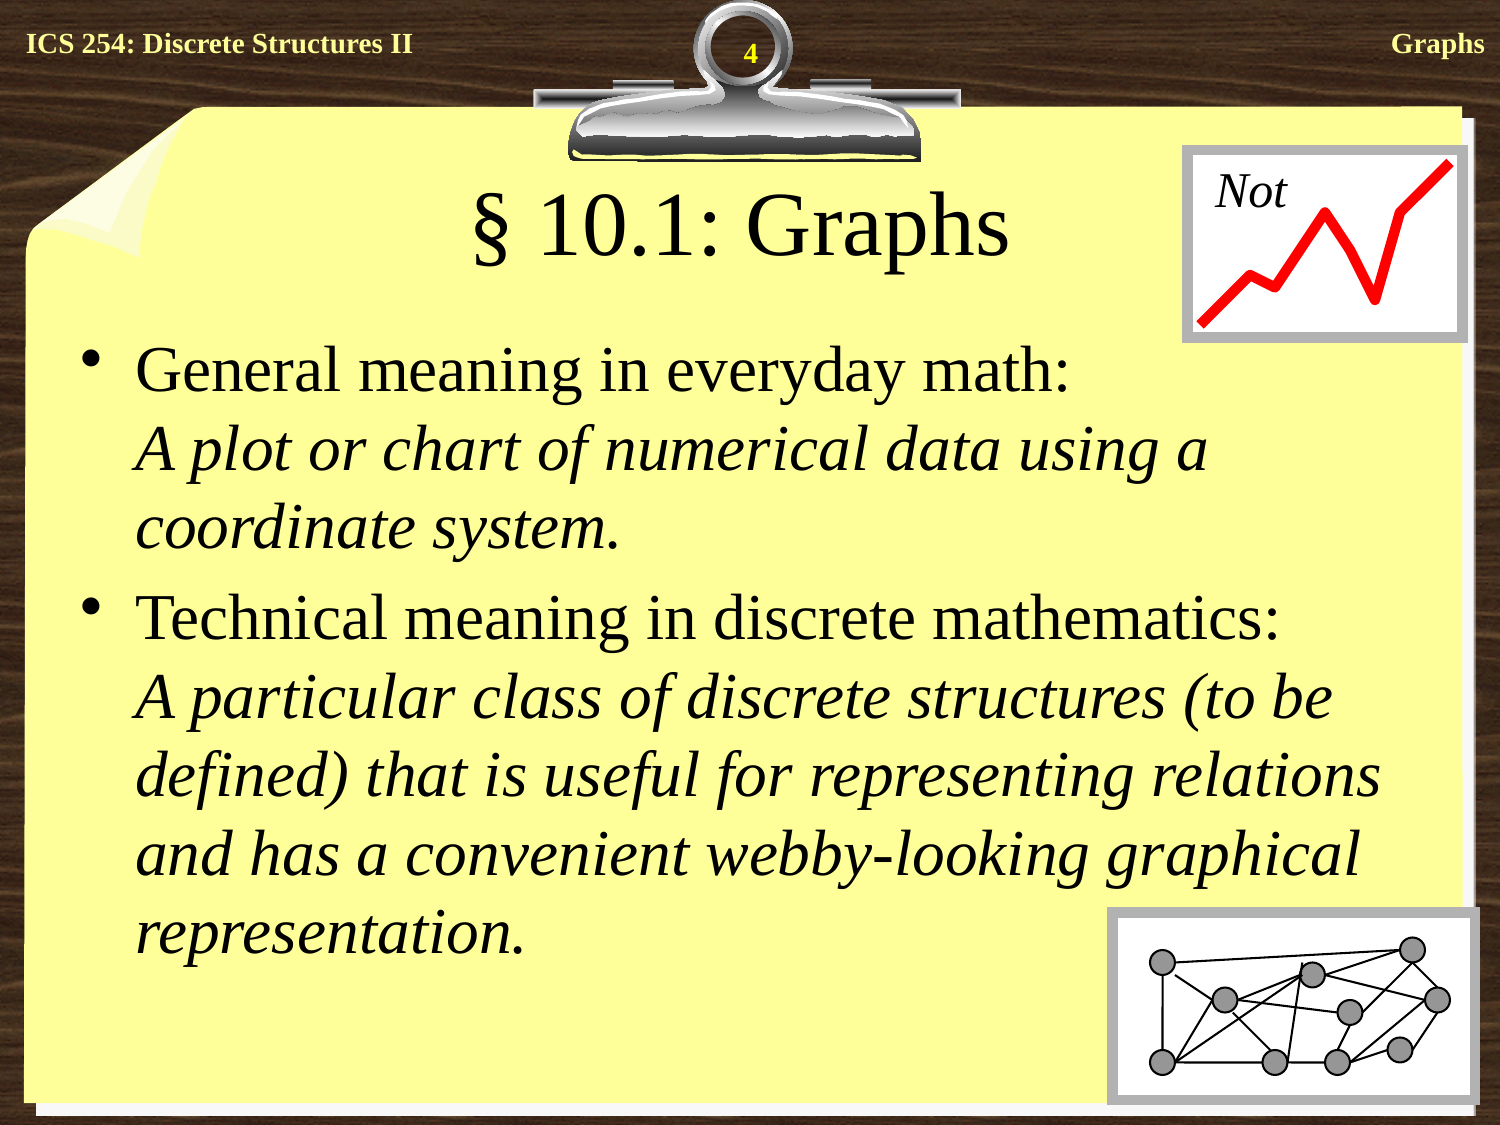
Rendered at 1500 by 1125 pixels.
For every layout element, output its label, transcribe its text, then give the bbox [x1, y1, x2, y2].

text_box [1325, 1050, 1350, 1075]
picture [0, 0, 1500, 1125]
text_box [1149, 1050, 1175, 1075]
text_box Not [1200, 150, 1303, 225]
text_box [1200, 162, 1450, 325]
text_box [1405, 908, 1463, 912]
text_box [1187, 149, 1463, 338]
text_box [1112, 912, 1475, 1100]
text_box [1149, 950, 1175, 975]
text_box [1387, 1037, 1413, 1063]
text_box [1108, 975, 1463, 1104]
text_box [1300, 962, 1325, 988]
text_box [1405, 338, 1463, 342]
text_box [1262, 1050, 1288, 1075]
picture [673, 84, 708, 89]
text_box [1425, 987, 1450, 1013]
text_box [1212, 987, 1238, 1013]
title § 10.1: Graphs [77, 125, 1403, 313]
list General meaning in everyday math: A plot or chart of numerical data using a coordinate system. Technical meaning in discrete mathematics: A particular class of discrete structures (to be defined) that is useful for representing relations and has a convenient webby-looking graphical representation. [64, 318, 1405, 975]
text_box [1337, 999, 1363, 1025]
slide_number 4 [394, 18, 774, 84]
text_box [1400, 937, 1426, 963]
